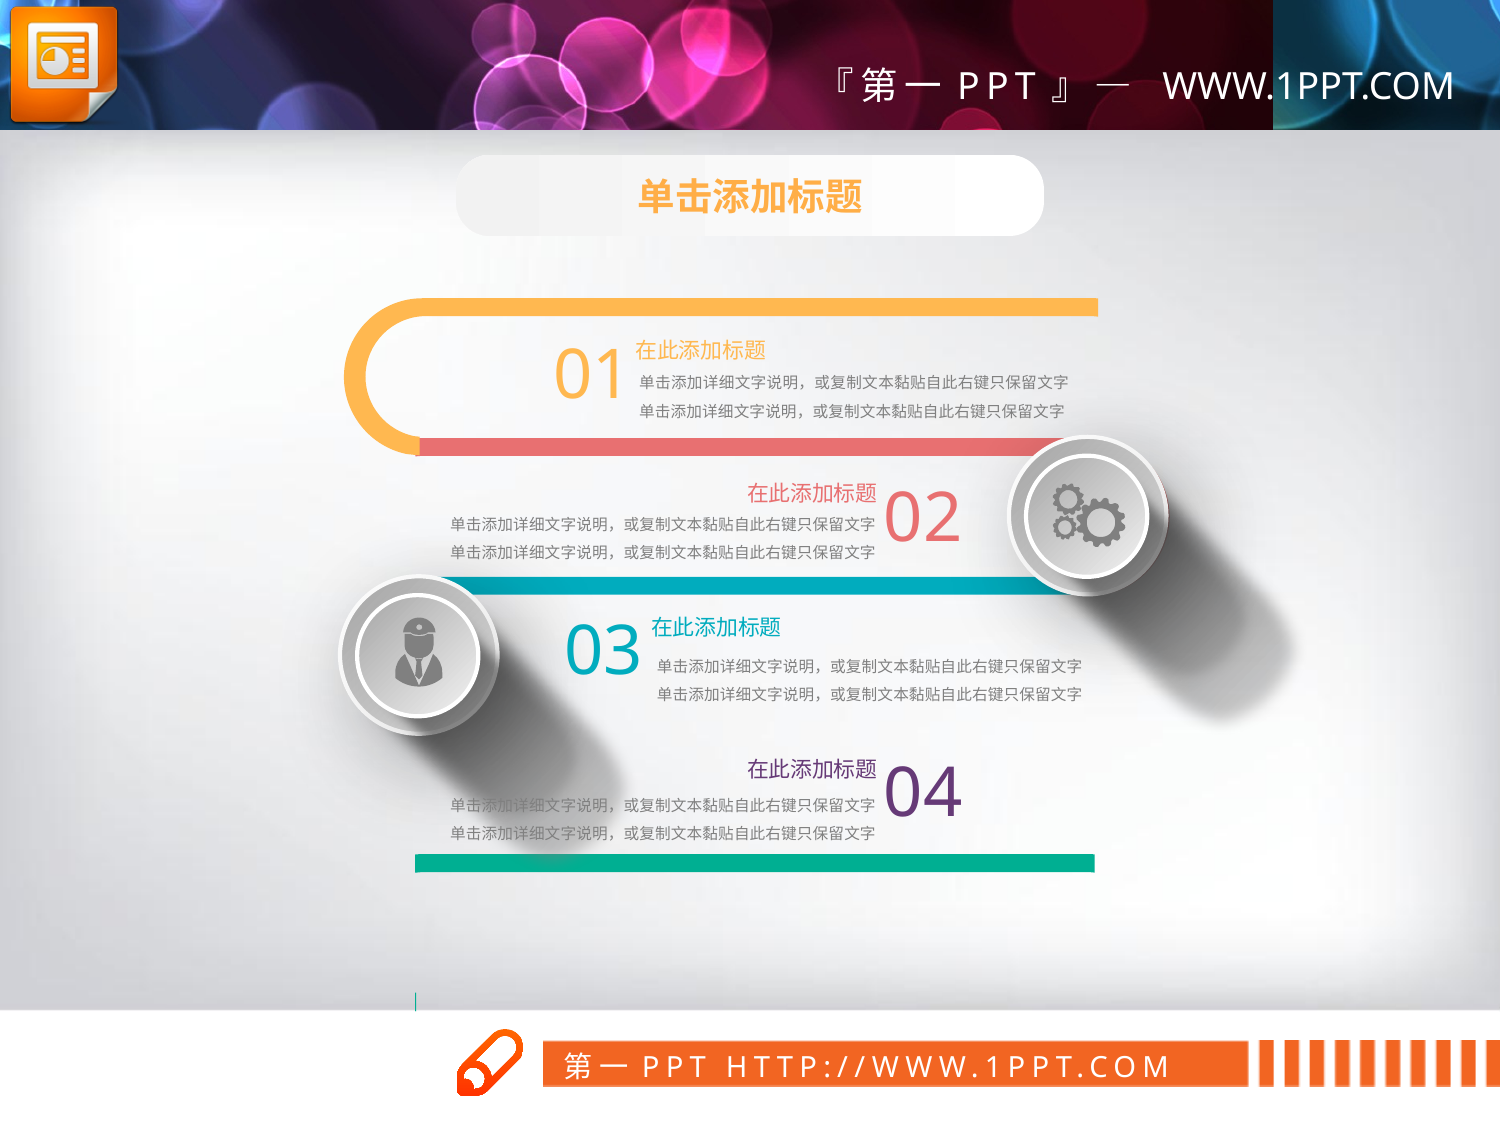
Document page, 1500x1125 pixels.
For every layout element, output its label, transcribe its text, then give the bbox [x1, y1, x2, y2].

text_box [538, 321, 1084, 429]
text_box [574, 576, 988, 595]
text_box 单击添加标题 [456, 154, 1044, 236]
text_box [431, 739, 978, 852]
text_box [1008, 377, 1238, 771]
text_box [549, 597, 1102, 713]
picture [543, 1040, 1500, 1087]
picture [0, 0, 1500, 1012]
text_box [339, 516, 569, 910]
text_box [343, 298, 1099, 456]
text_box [431, 464, 978, 571]
text_box [573, 854, 1095, 873]
text_box [415, 438, 1002, 457]
